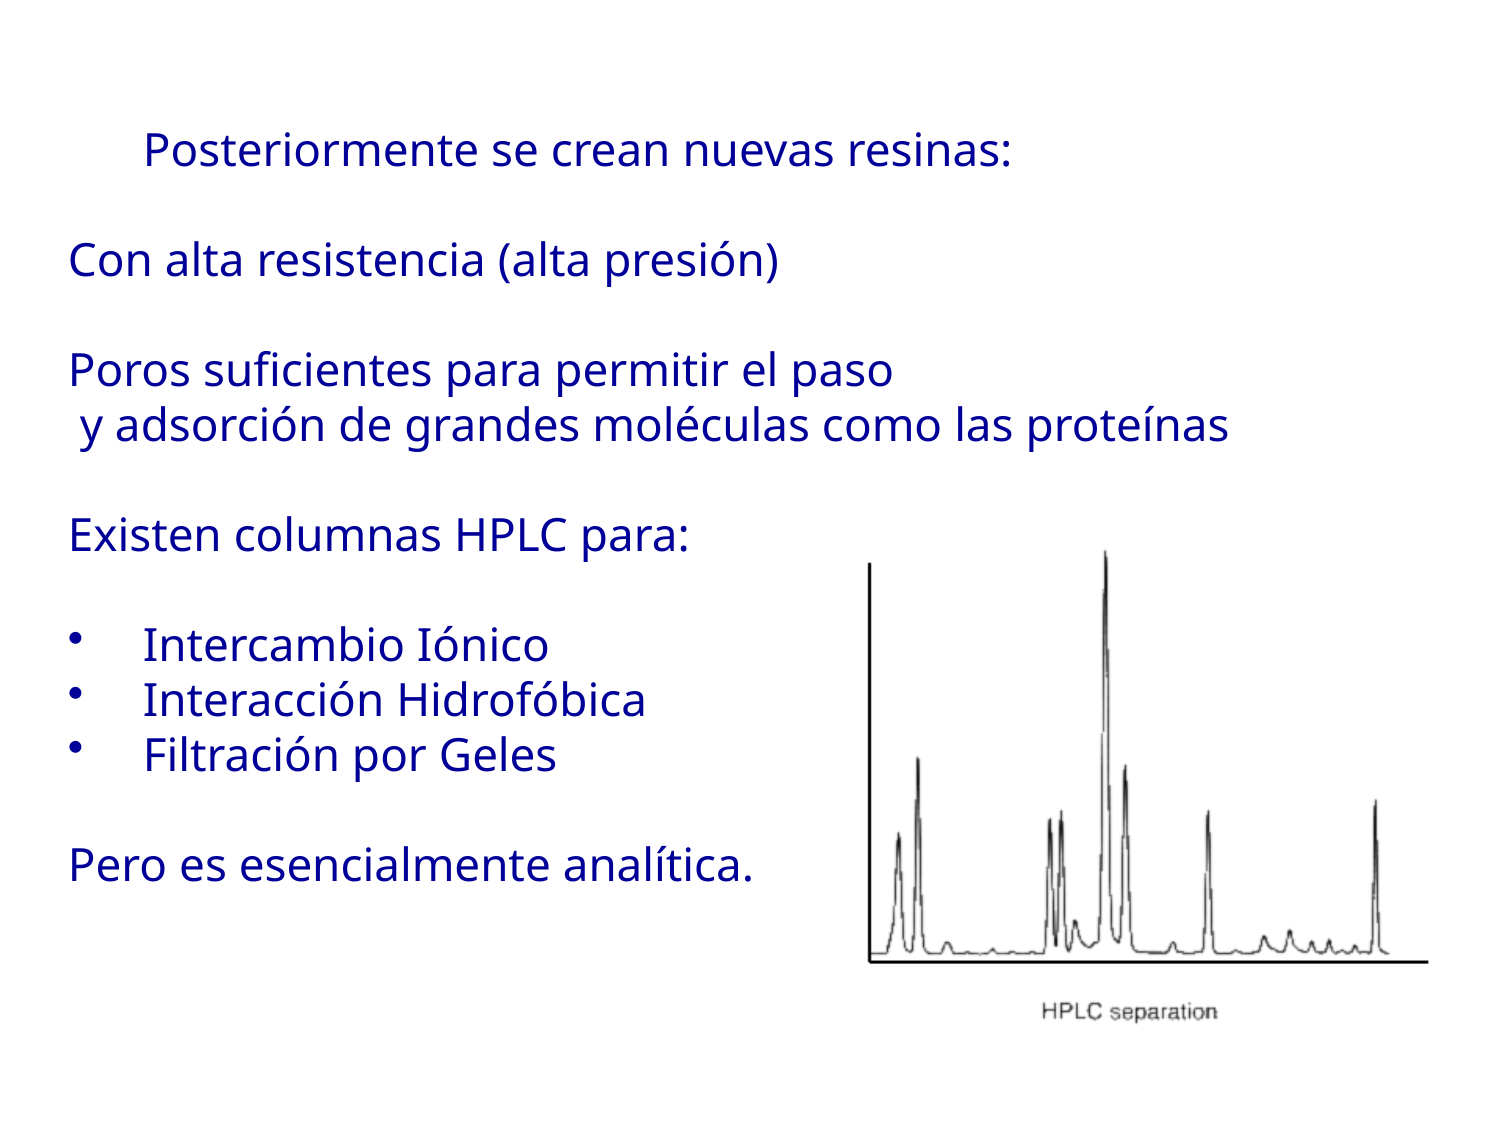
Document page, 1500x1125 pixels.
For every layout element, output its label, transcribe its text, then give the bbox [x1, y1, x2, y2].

text_box Posteriormente se crean nuevas resinas: Con alta resistencia (alta presión) Poros suficientes para permitir el paso y adsorción de grandes moléculas como las proteínas Existen columnas HPLC para: Intercambio Iónico Interacción Hidrofóbica Filtración por Geles Pero es esencialmente analítica. [53, 113, 1500, 514]
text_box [862, 524, 1463, 1037]
